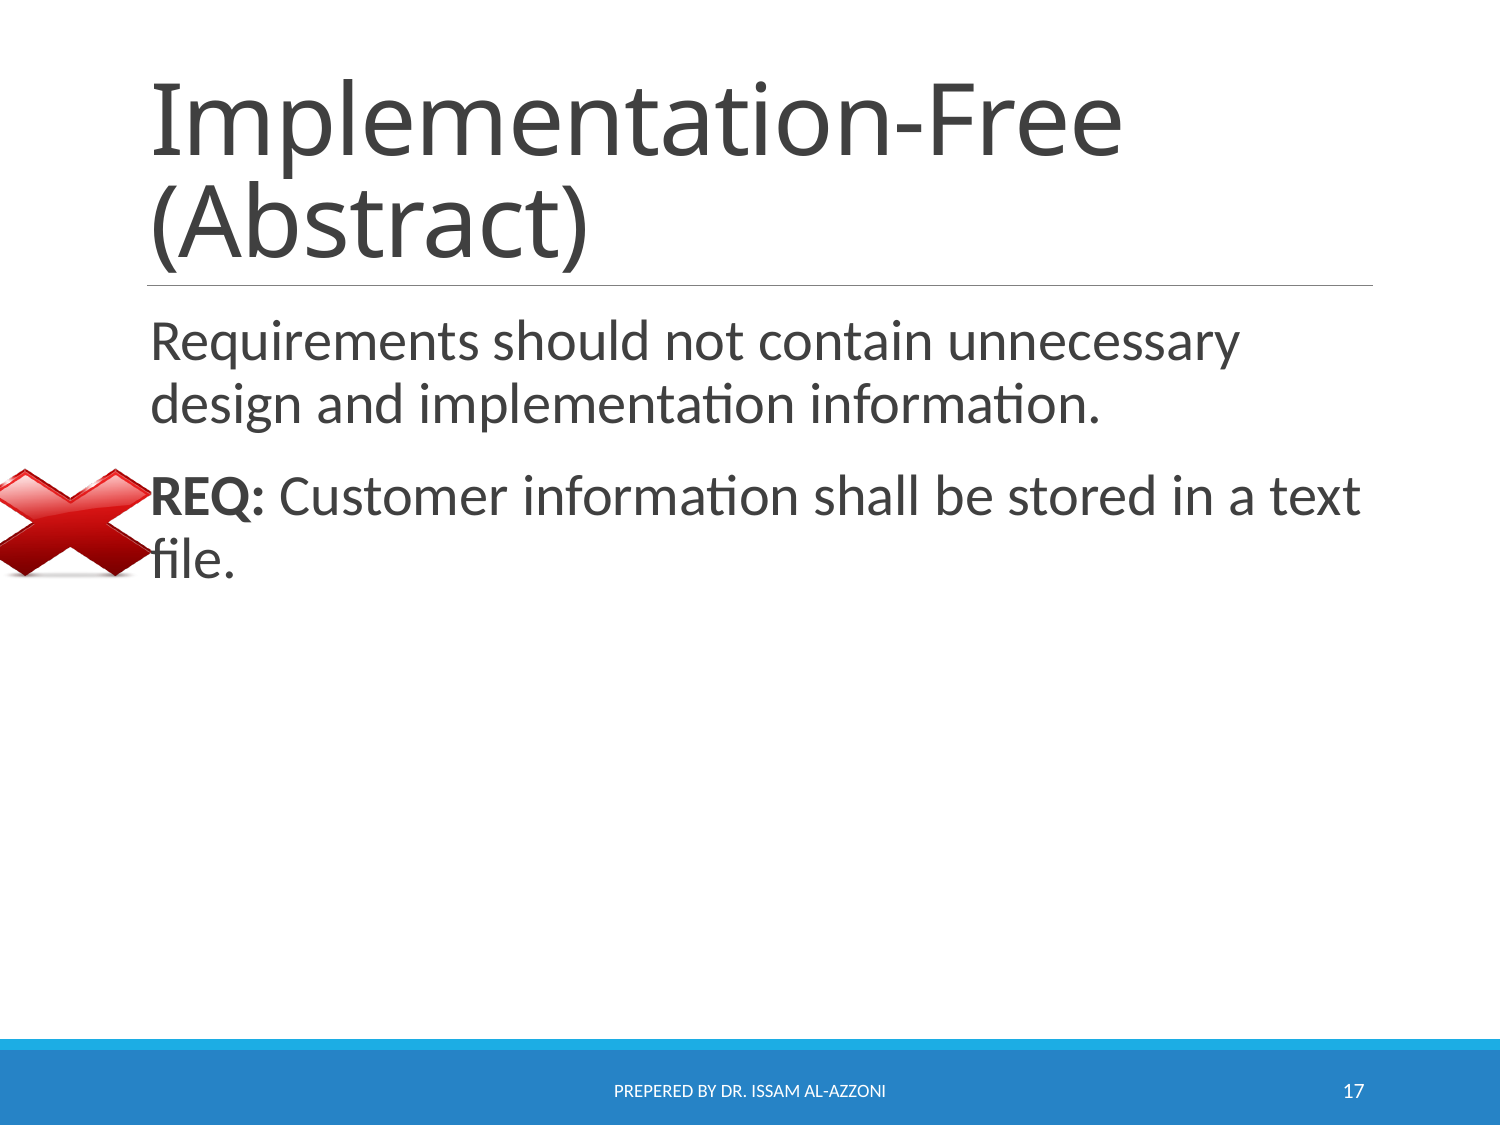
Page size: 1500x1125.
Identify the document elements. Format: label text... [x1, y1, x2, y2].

slide_number 17 [1218, 1059, 1380, 1120]
picture [0, 467, 158, 581]
title Implementation-Free (Abstract) [135, 47, 1373, 285]
list Requirements should not contain unnecessary design and implementation information. REQ: Customer information shall be stored in a text file. [135, 302, 1373, 963]
footer Prepered by Dr. Issam Al-Azzoni [453, 1059, 1047, 1120]
